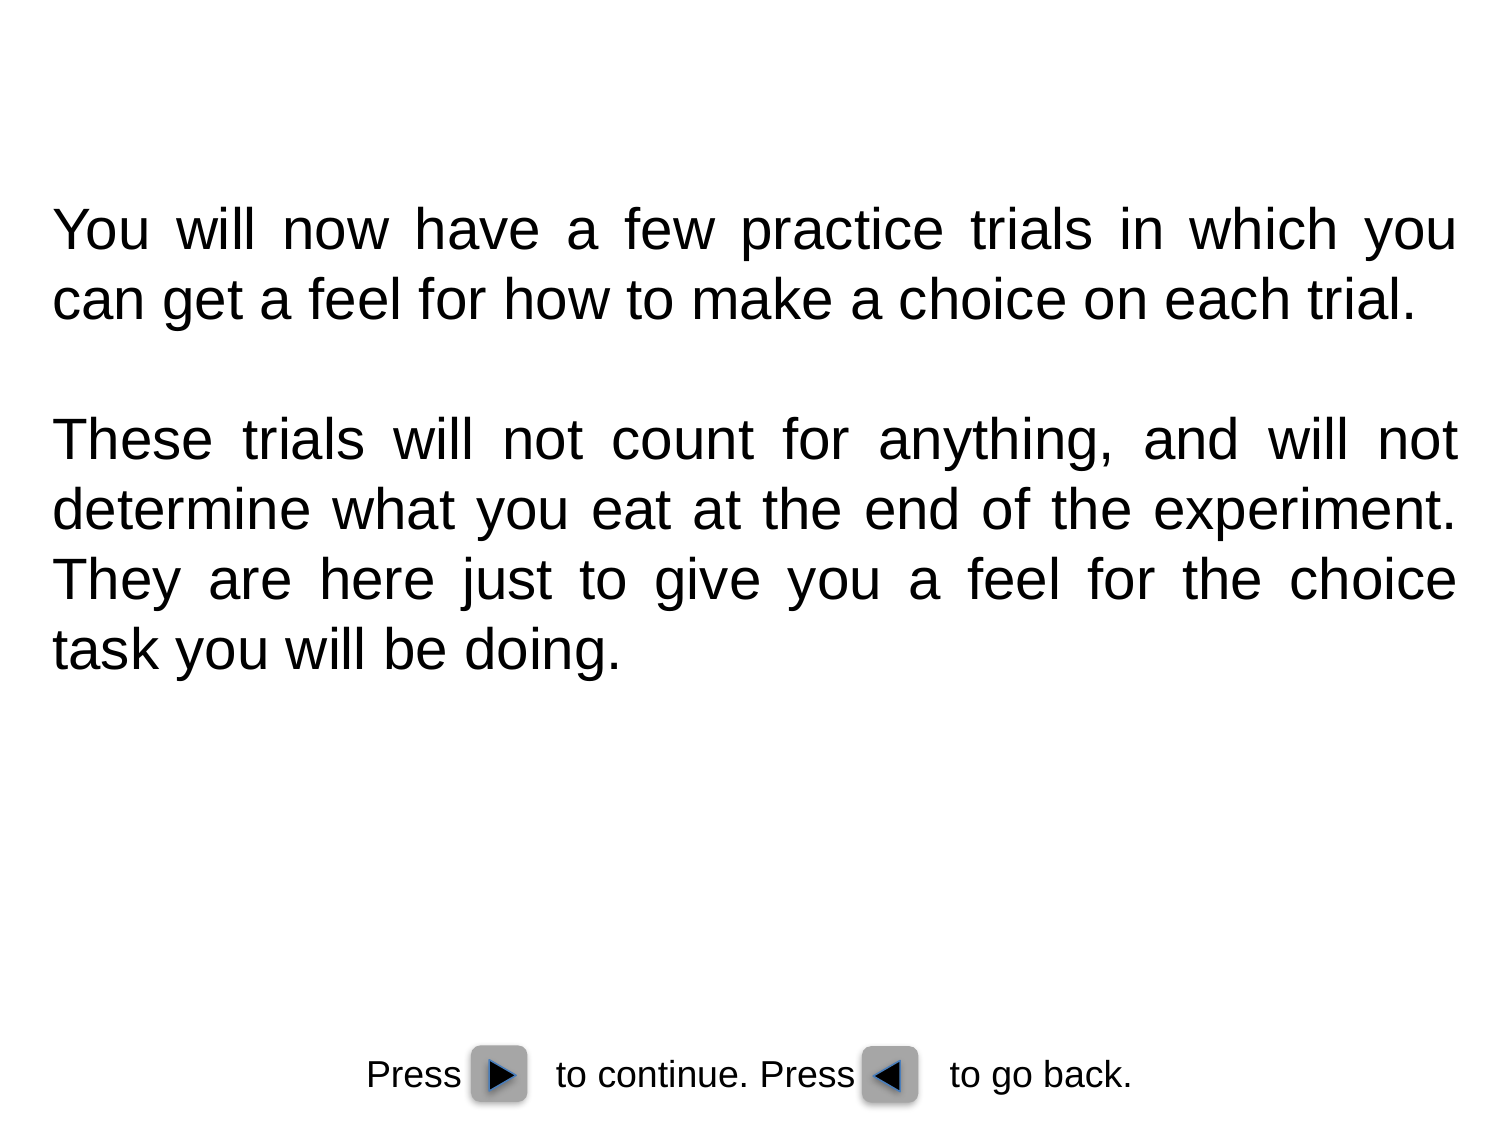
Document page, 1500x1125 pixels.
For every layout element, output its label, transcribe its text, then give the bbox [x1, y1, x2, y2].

text_box You will now have a few practice trials in which you can get a feel for how to make a choice on each trial. These trials will not count for anything, and will not determine what you eat at the end of the experiment. They are here just to give you a feel for the choice task you will be doing. [37, 183, 1475, 759]
